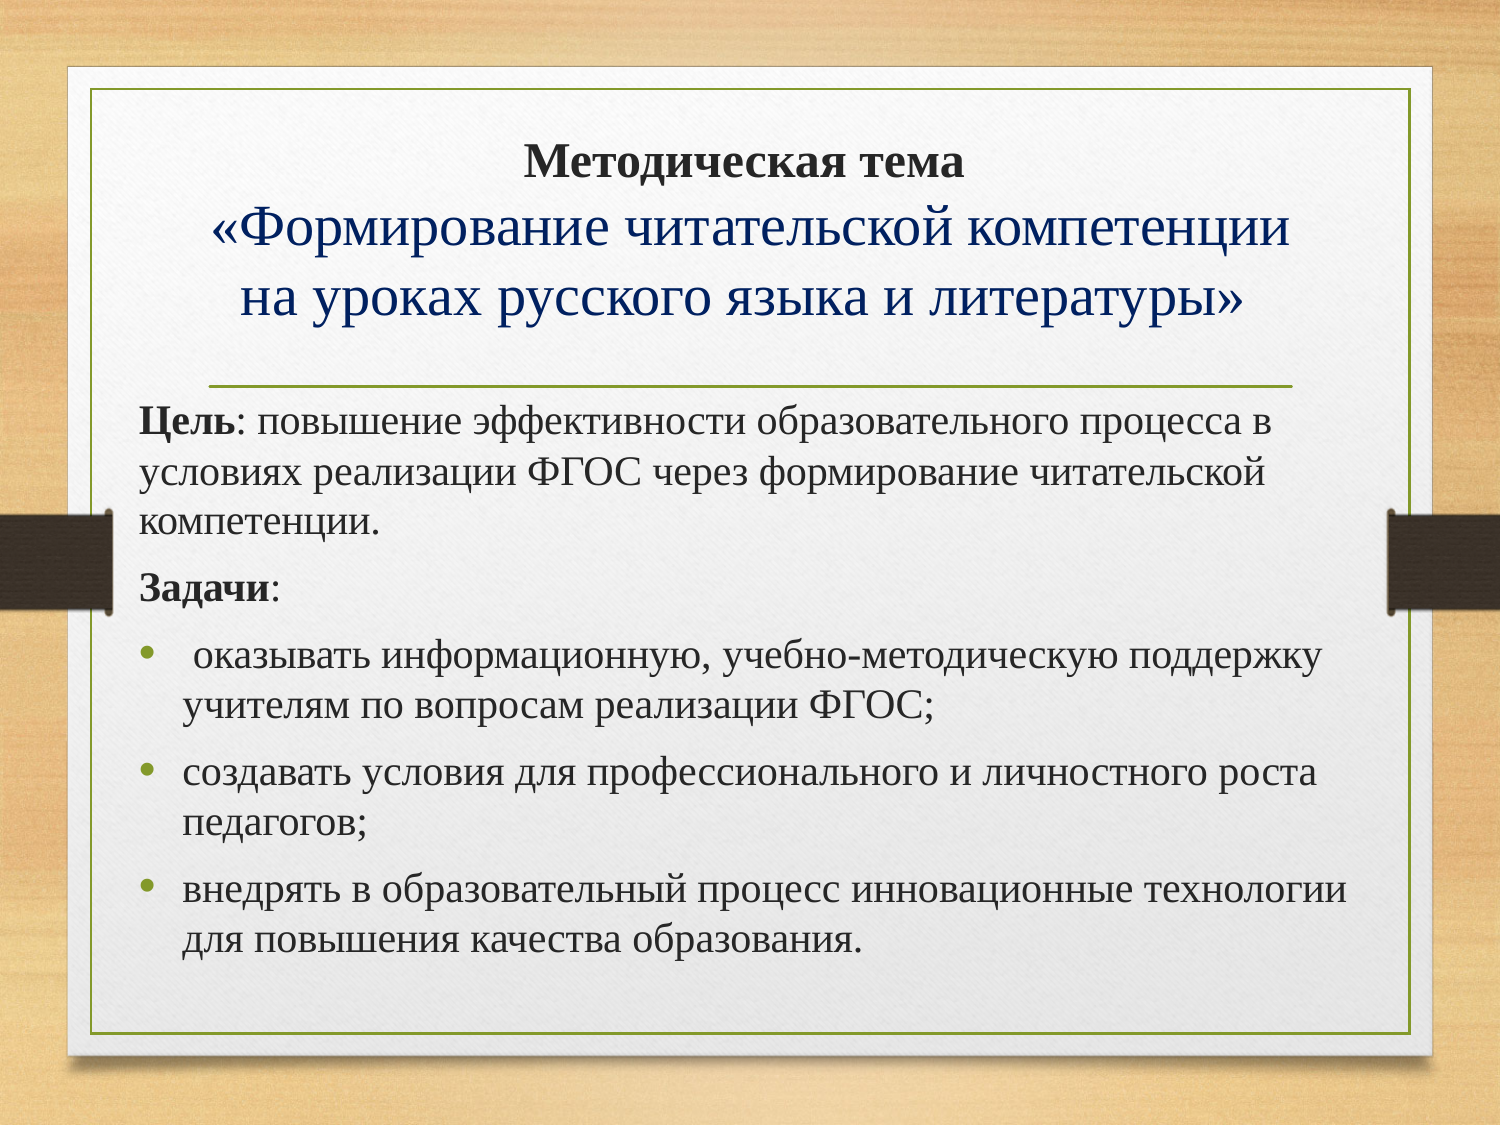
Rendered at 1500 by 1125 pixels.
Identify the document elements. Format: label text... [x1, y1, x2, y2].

list Цель: повышение эффективности образовательного процесса в условиях реализации ФГОС через формирование читательской компетенции. Задачи: оказывать информационную, учебно-методическую поддержку учителям по вопросам реализации ФГОС; создавать условия для профессионального и личностного роста педагогов; внедрять в образовательный процесс инновационные технологии для повышения качества образования. [123, 385, 1365, 974]
title Методическая тема «Формирование читательской компетенции на уроках русского языка и литературы» [193, 90, 1309, 364]
picture [0, 0, 1500, 1125]
